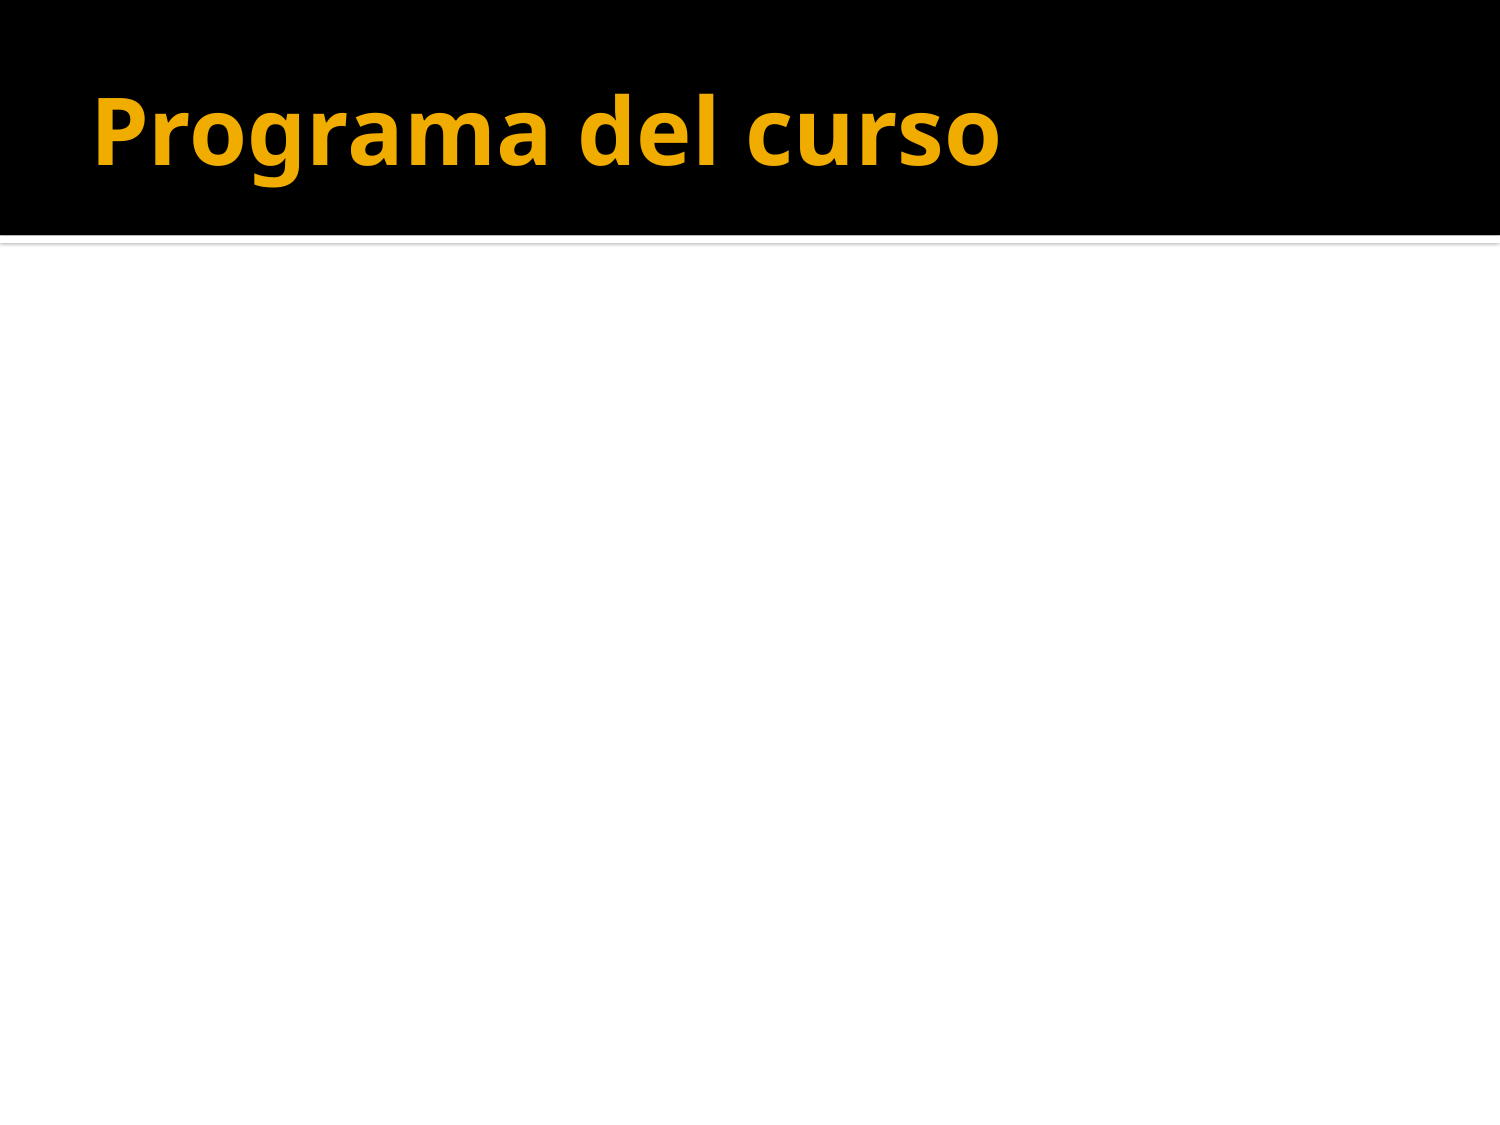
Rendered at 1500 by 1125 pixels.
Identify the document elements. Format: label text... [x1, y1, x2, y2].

title Programa del curso [75, 25, 1425, 231]
